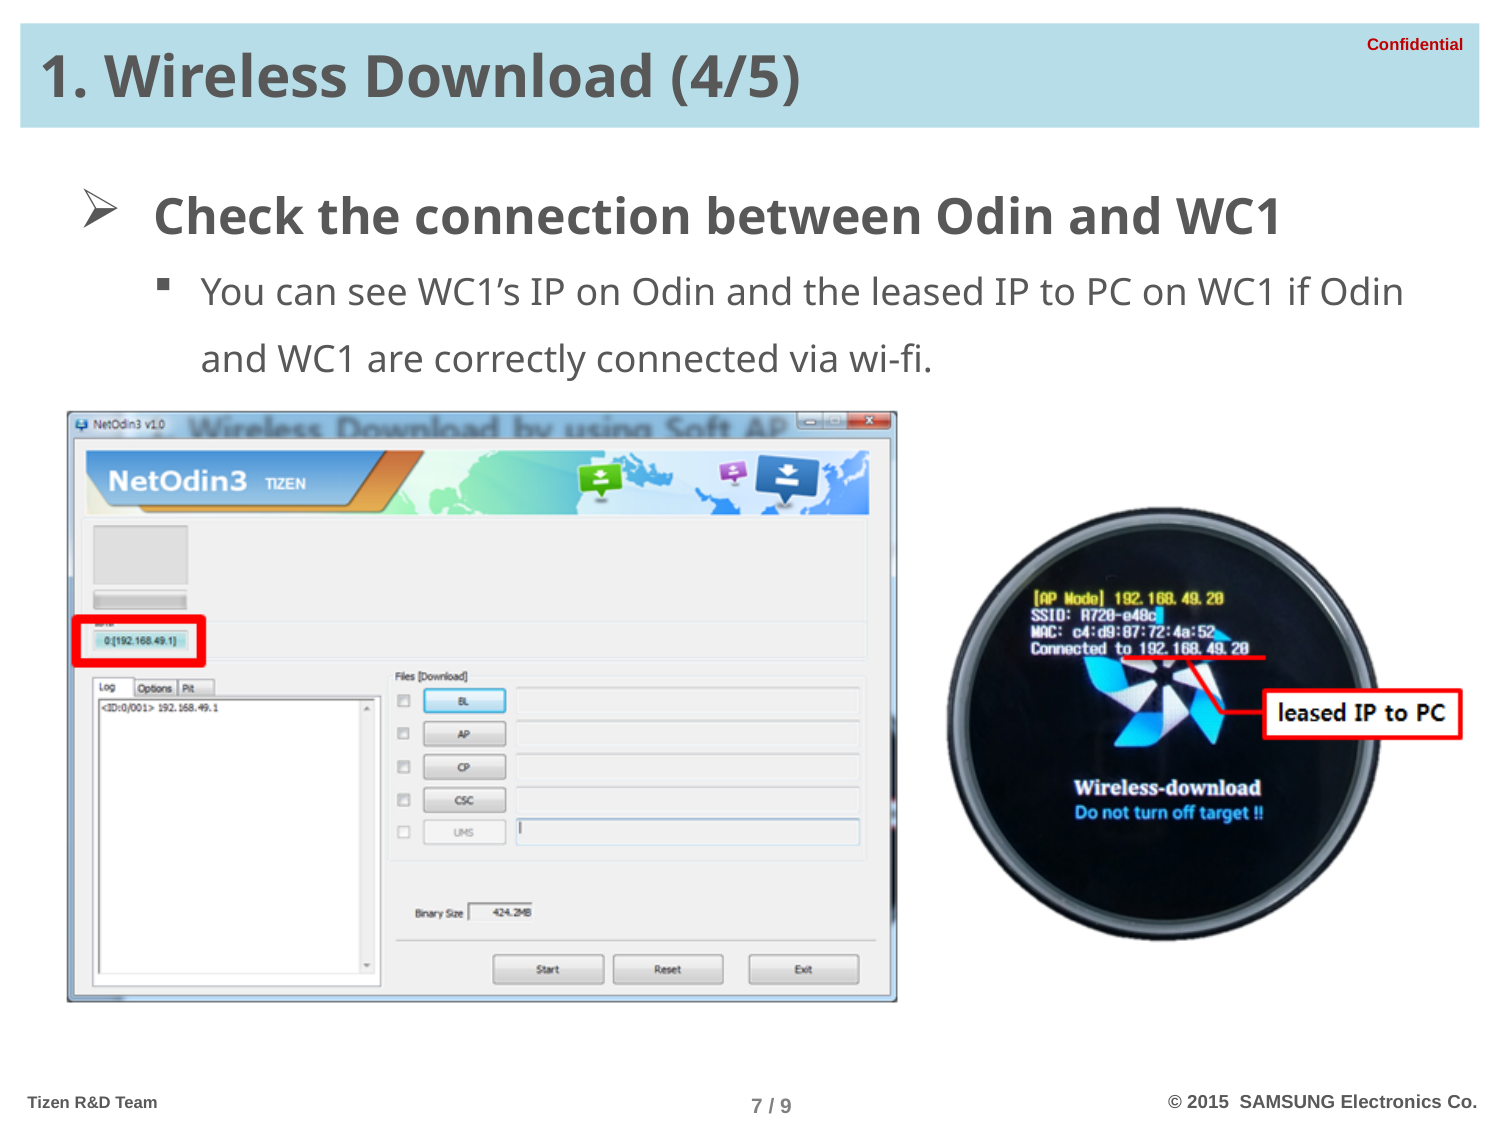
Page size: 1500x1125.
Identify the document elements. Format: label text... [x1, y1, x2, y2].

title 1. Wireless Download (4/5) [24, 30, 1450, 118]
picture [64, 405, 905, 1009]
picture [938, 491, 1474, 955]
list Check the connection between Odin and WC1 You can see WC1’s IP on Odin and the leased IP to PC on WC1 if Odin and WC1 are correctly connected via wi-fi. [37, 125, 1463, 419]
